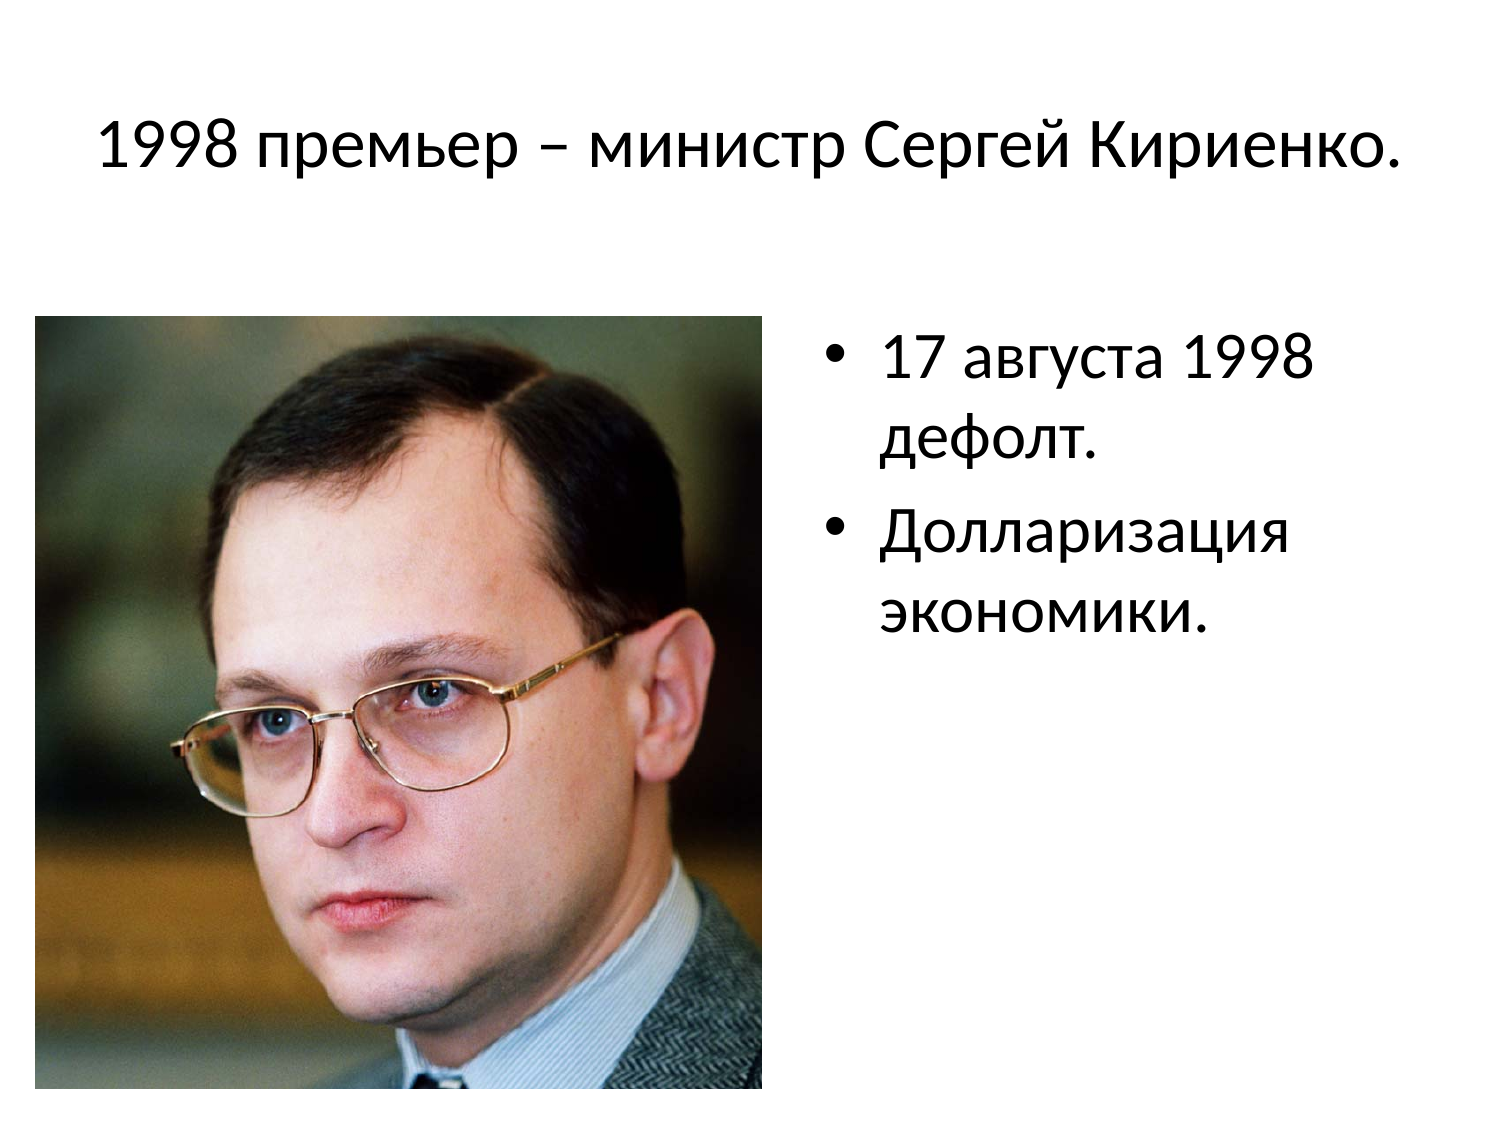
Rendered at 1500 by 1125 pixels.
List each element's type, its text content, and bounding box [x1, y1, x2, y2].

title 1998 премьер – министр Сергей Кириенко. [75, 45, 1425, 233]
list 17 августа 1998 дефолт. Долларизация экономики. [808, 304, 1461, 1090]
picture [34, 316, 762, 1089]
